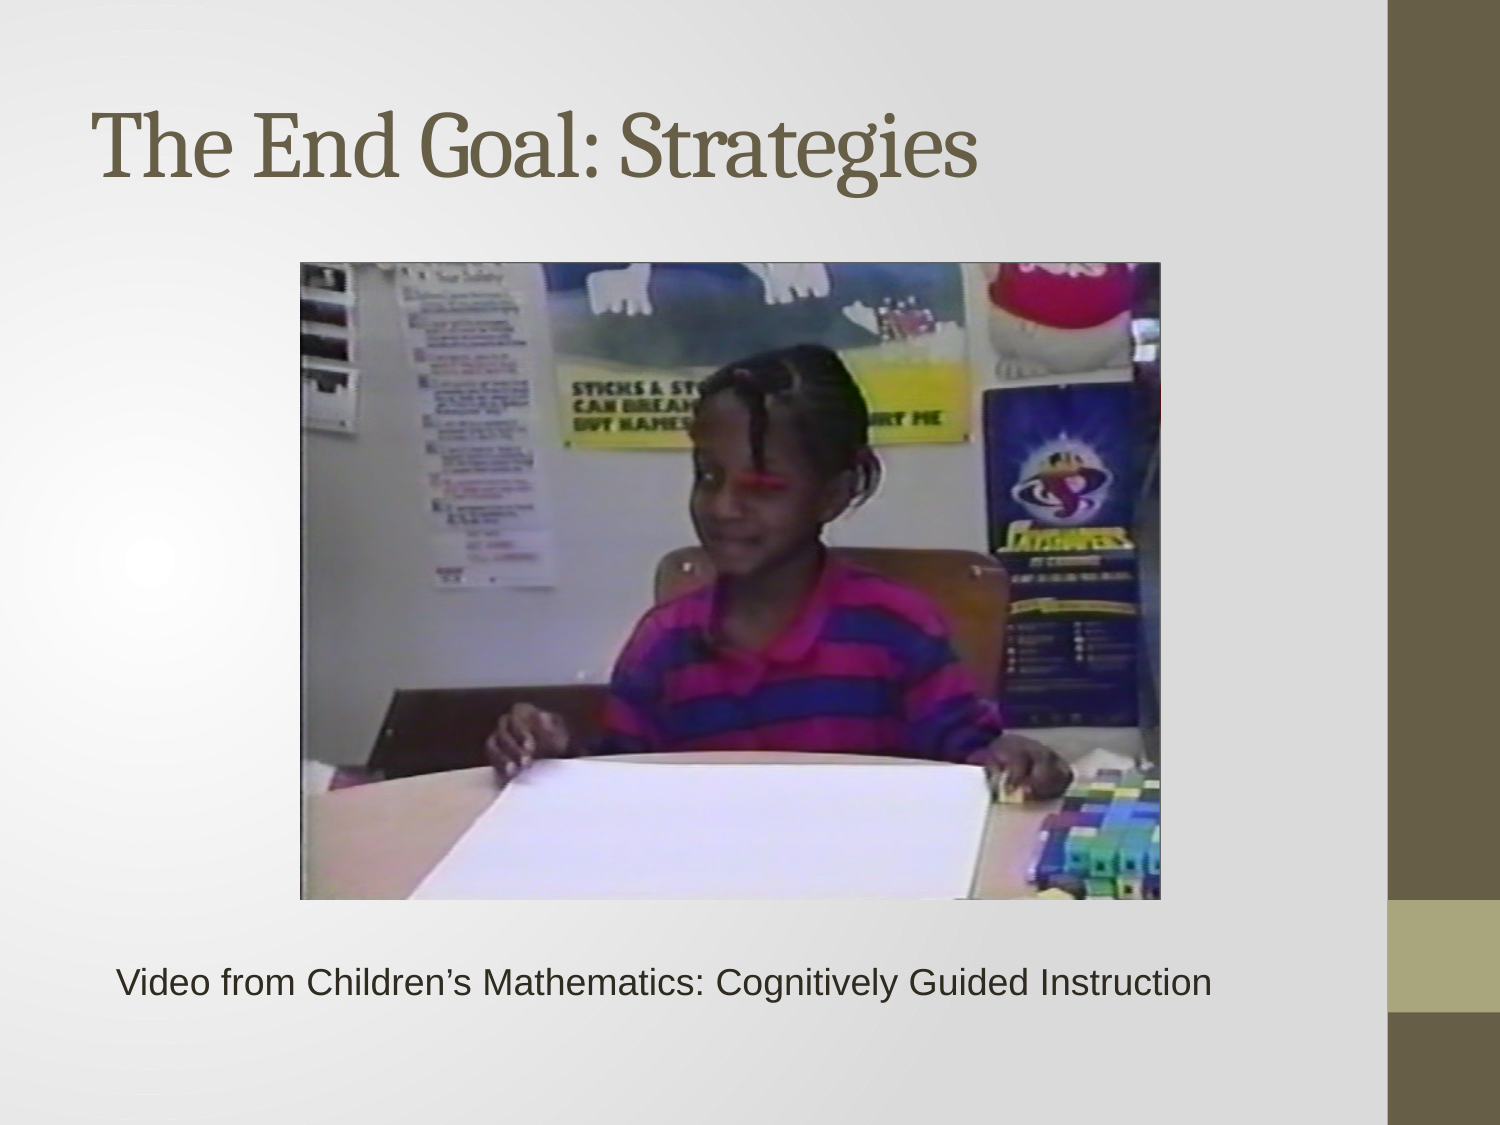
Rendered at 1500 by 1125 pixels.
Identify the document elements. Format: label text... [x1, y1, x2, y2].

text_box Video from Children’s Mathematics: Cognitively Guided Instruction [101, 950, 1267, 1011]
title The End Goal: Strategies [75, 45, 1325, 233]
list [299, 261, 1161, 901]
